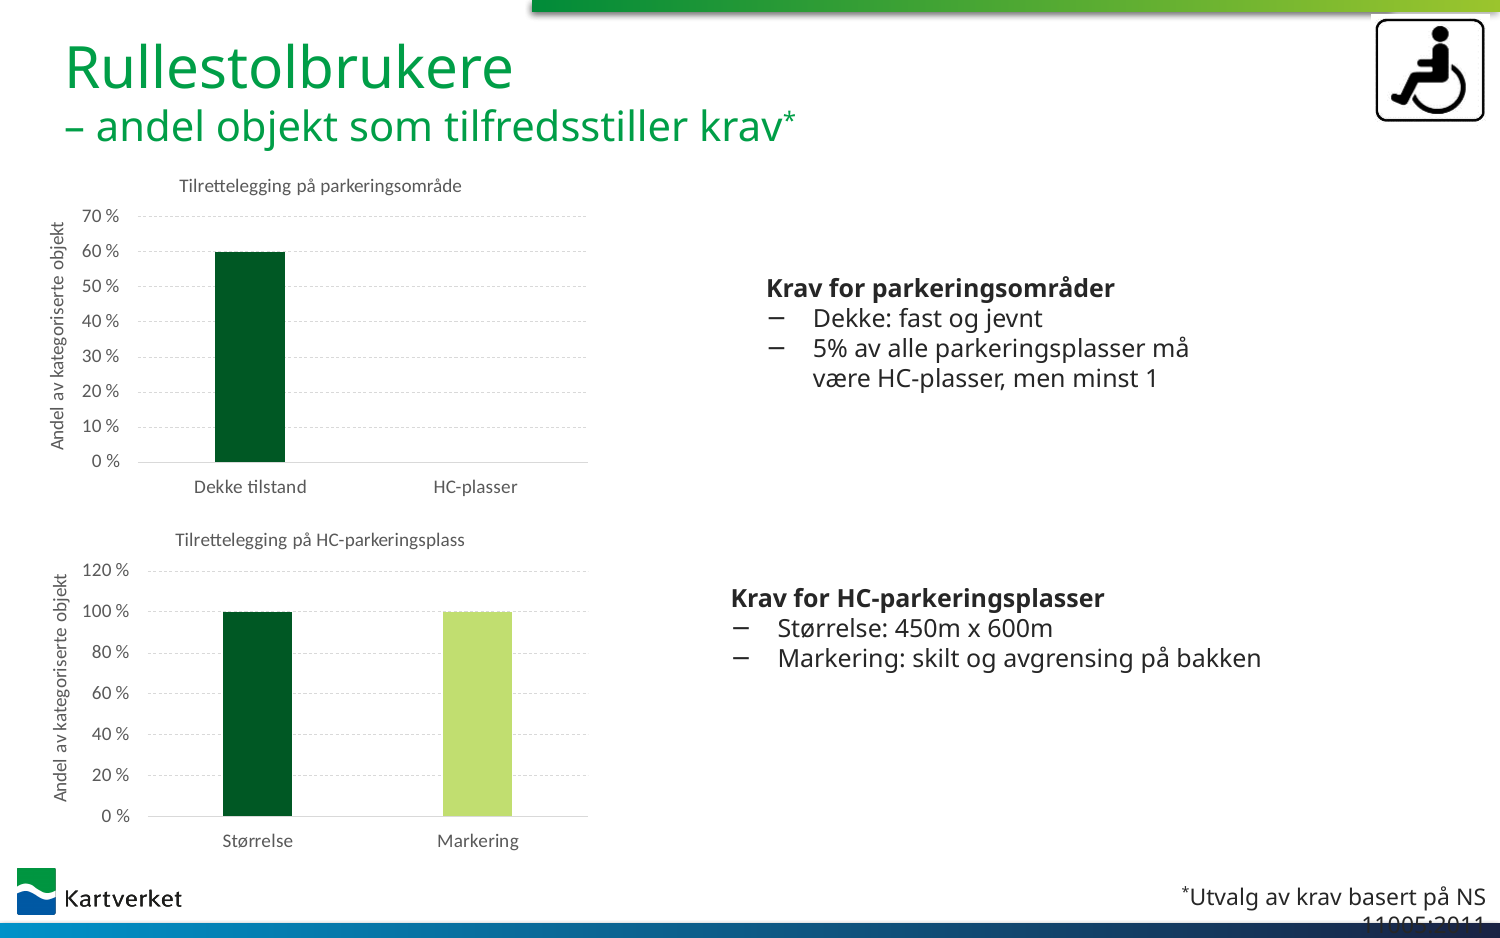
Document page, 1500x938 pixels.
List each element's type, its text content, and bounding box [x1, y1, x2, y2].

picture [41, 520, 599, 859]
text_box *Utvalg av krav basert på NS 11005:2011 [1068, 873, 1500, 938]
picture [41, 166, 599, 505]
text_box Krav for parkeringsområder Dekke: fast og jevnt 5% av alle parkeringsplasser må være HC-plasser, men minst 1 [751, 264, 1232, 400]
picture [1371, 13, 1491, 127]
text_box Krav for HC-parkeringsplasser Størrelse: 450m x 600m Markering: skilt og avgrensing på bakken [715, 574, 1278, 680]
text_box Rullestolbrukere – andel objekt som tilfredsstiller krav* [49, 23, 1431, 158]
